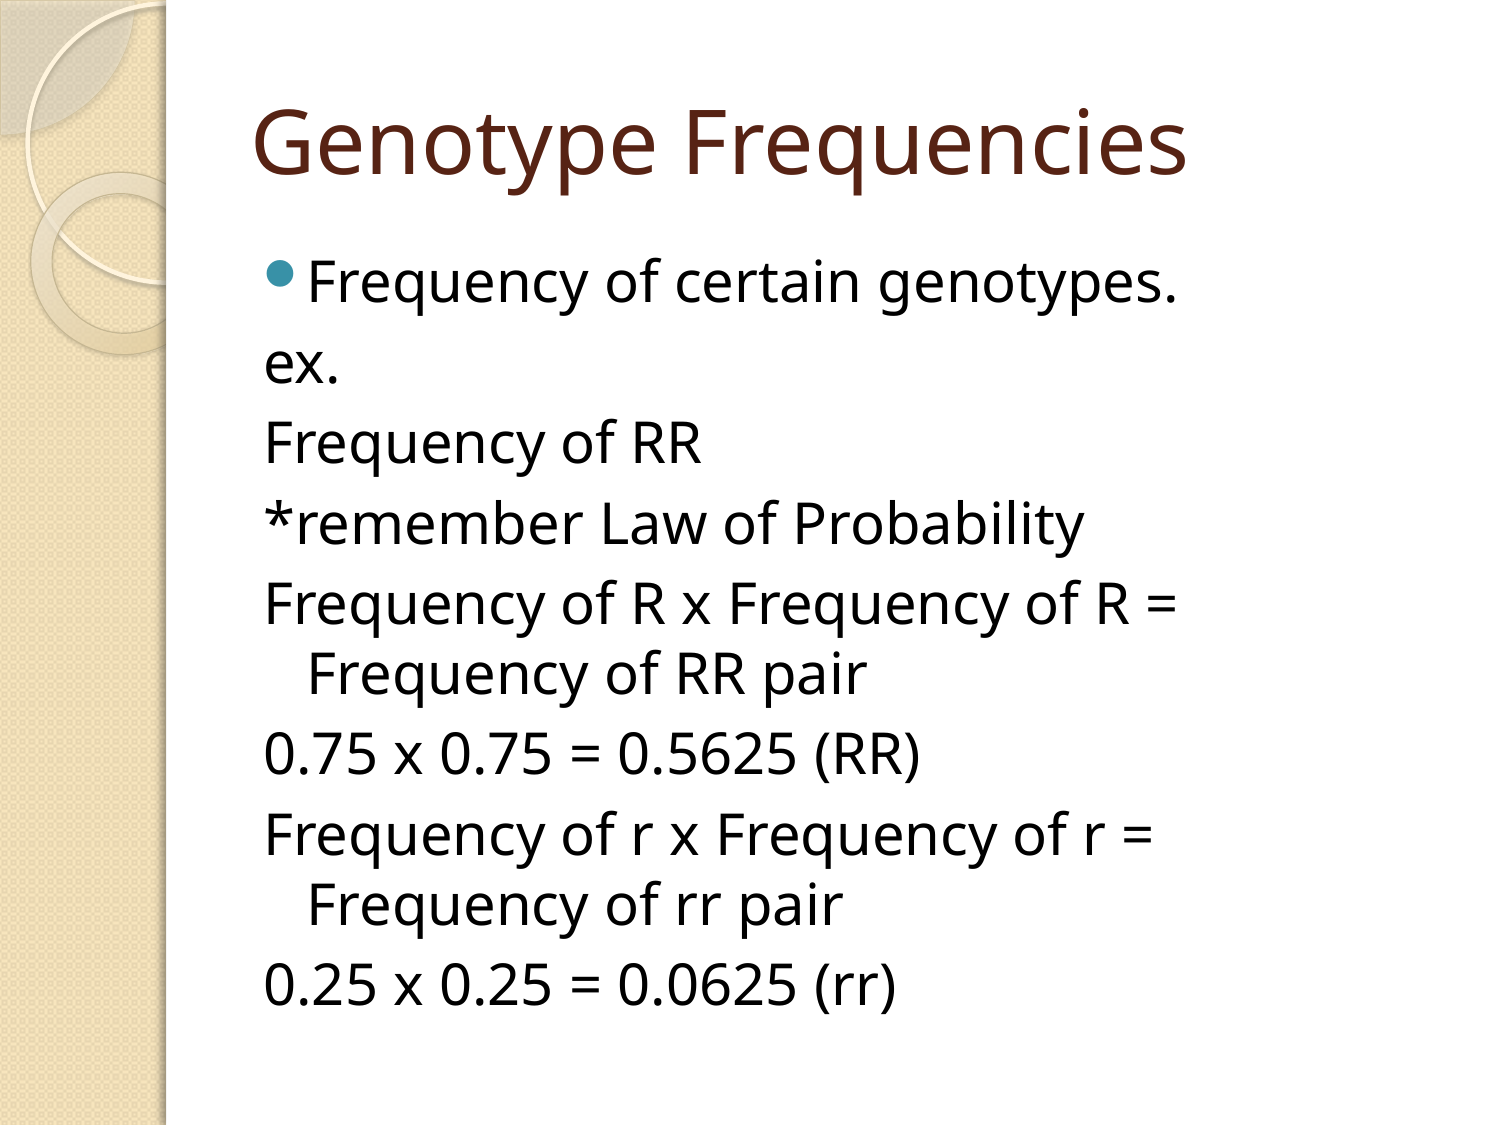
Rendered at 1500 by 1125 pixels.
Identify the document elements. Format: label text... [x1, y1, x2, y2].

title Genotype Frequencies [235, 45, 1466, 233]
list Frequency of certain genotypes. ex. Frequency of RR *remember Law of Probability Frequency of R x Frequency of R = Frequency of RR pair 0.75 x 0.75 = 0.5625 (RR) Frequency of r x Frequency of r = Frequency of rr pair 0.25 x 0.25 = 0.0625 (rr) [235, 237, 1466, 1025]
